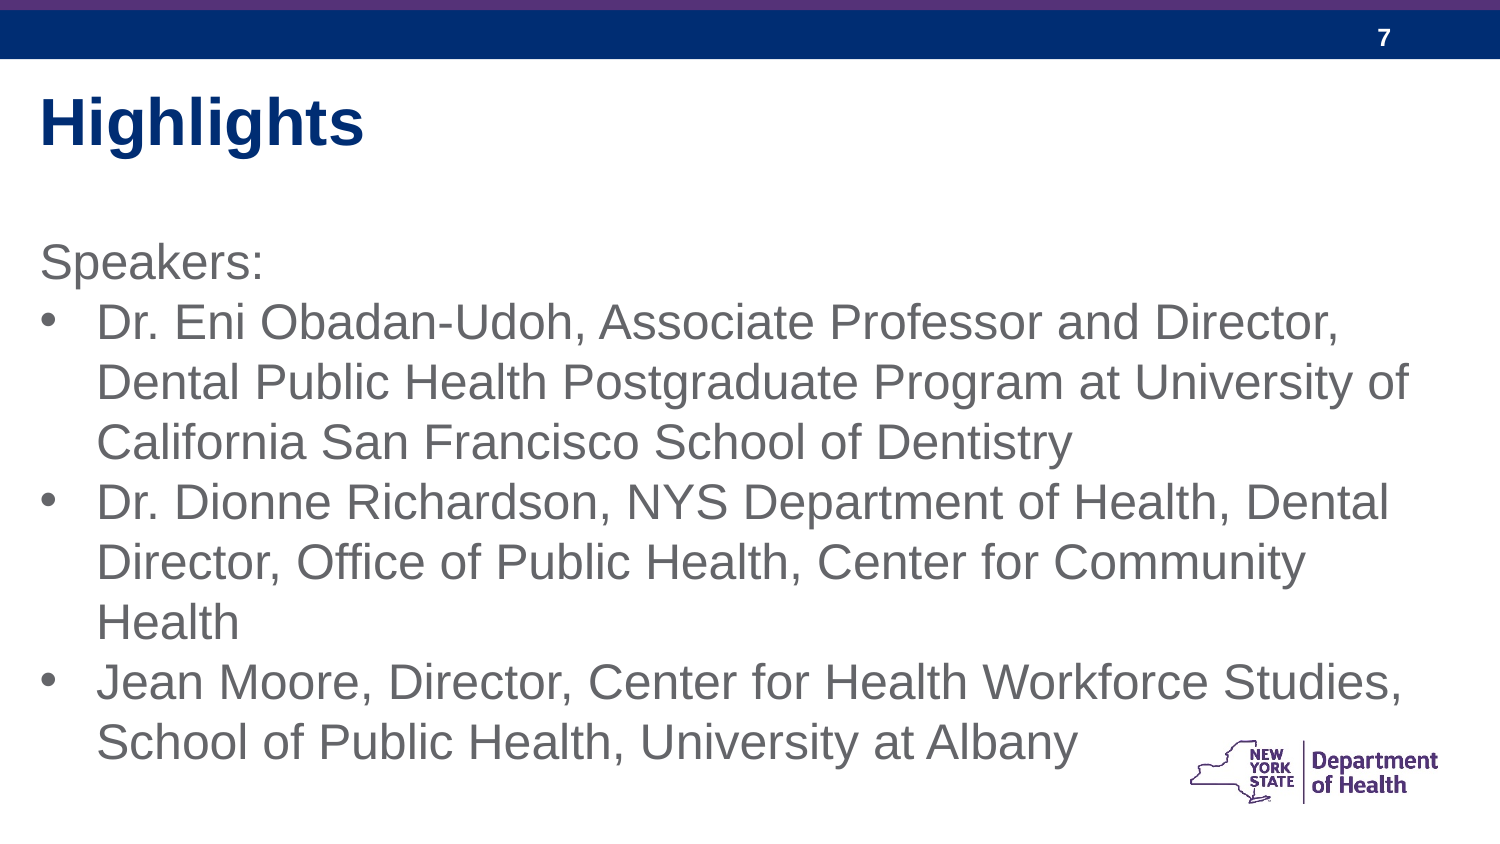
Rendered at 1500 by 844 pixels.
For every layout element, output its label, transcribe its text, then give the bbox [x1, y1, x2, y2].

text_box Highlights [24, 71, 1450, 167]
text_box Speakers: Dr. Eni Obadan-Udoh, Associate Professor and Director, Dental Public Health Postgraduate Program at University of California San Francisco School of Dentistry Dr. Dionne Richardson, NYS Department of Health, Dental Director, Office of Public Health, Center for Community Health Jean Moore, Director, Center for Health Workforce Studies, School of Public Health, University at Albany [24, 221, 1463, 844]
